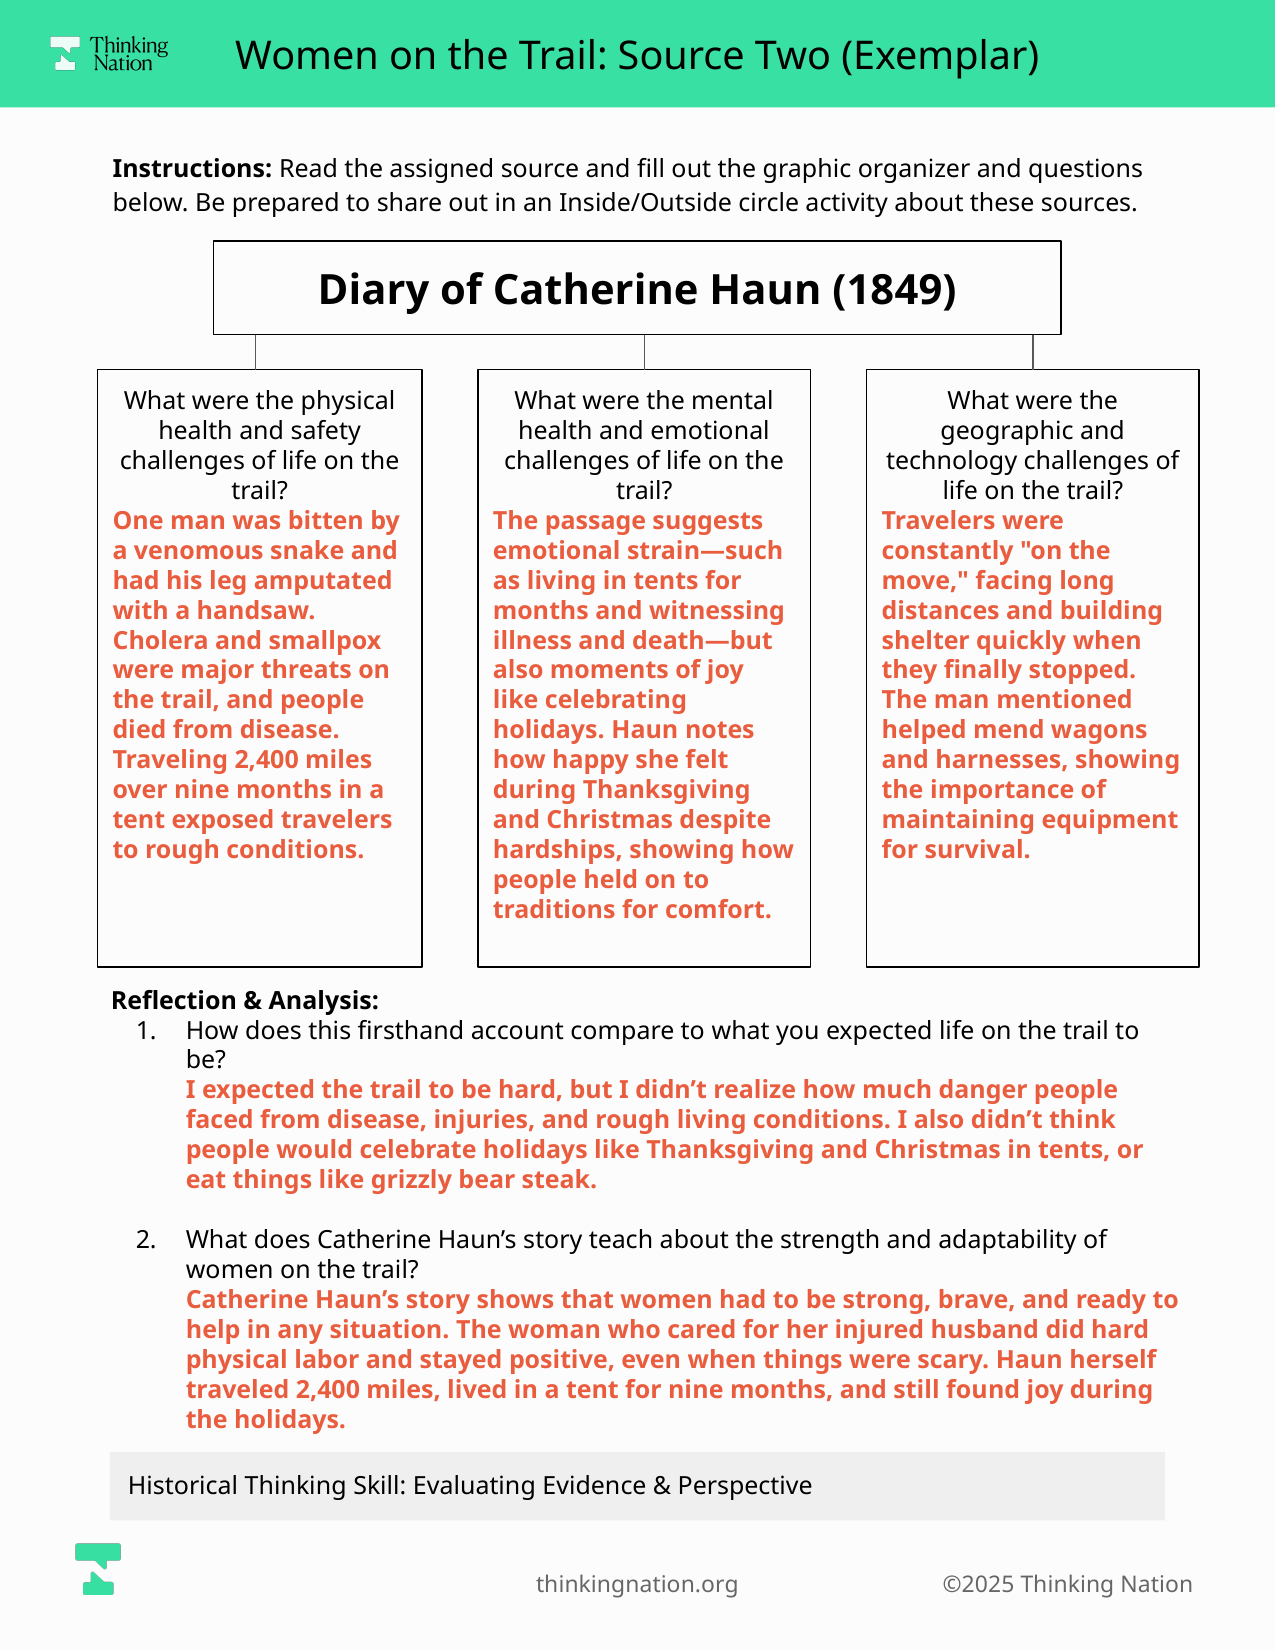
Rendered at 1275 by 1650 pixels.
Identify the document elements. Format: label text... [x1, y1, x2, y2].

text_box What were the mental health and emotional challenges of life on the trail? The passage suggests emotional strain—such as living in tents for months and witnessing illness and death—but also moments of joy like celebrating holidays. Haun notes how happy she felt during Thanksgiving and Christmas despite hardships, showing how people held on to traditions for comfort. [477, 369, 811, 968]
text_box thinkingnation.org [486, 1553, 789, 1605]
text_box Women on the Trail: Source Two (Exemplar) [0, 0, 1275, 108]
picture [36, 24, 172, 81]
text_box What were the physical health and safety challenges of life on the trail? One man was bitten by a venomous snake and had his leg amputated with a handsaw. Cholera and smallpox were major threats on the trail, and people died from disease. Traveling 2,400 miles over nine months in a tent exposed travelers to rough conditions. [97, 369, 422, 968]
text_box Instructions: Read the assigned source and fill out the graphic organizer and questions below. Be prepared to share out in an Inside/Outside circle activity about these sources. [97, 132, 1178, 266]
text_box What were the geographic and technology challenges of life on the trail? Travelers were constantly "on the move," facing long distances and building shelter quickly when they finally stopped. The man mentioned helped mend wagons and harnesses, showing the importance of maintaining equipment for survival. [866, 369, 1200, 968]
text_box Diary of Catherine Haun (1849) [213, 241, 1062, 335]
text_box ©2025 Thinking Nation [907, 1553, 1210, 1605]
text_box Reflection & Analysis: How does this firsthand account compare to what you expected life on the trail to be? I expected the trail to be hard, but I didn’t realize how much danger people faced from disease, injuries, and rough living conditions. I also didn’t think people would celebrate holidays like Thanksgiving and Christmas in tents, or eat things like grizzly bear steak. What does Catherine Haun’s story teach about the strength and adaptability of women on the trail? Catherine Haun’s story shows that women had to be strong, brave, and ready to help in any situation. The woman who cared for her injured husband did hard physical labor and stayed positive, even when things were scary. Haun herself traveled 2,400 miles, lived in a tent for nine months, and still found joy during the holidays. [95, 969, 1200, 1521]
picture [62, 1533, 134, 1605]
